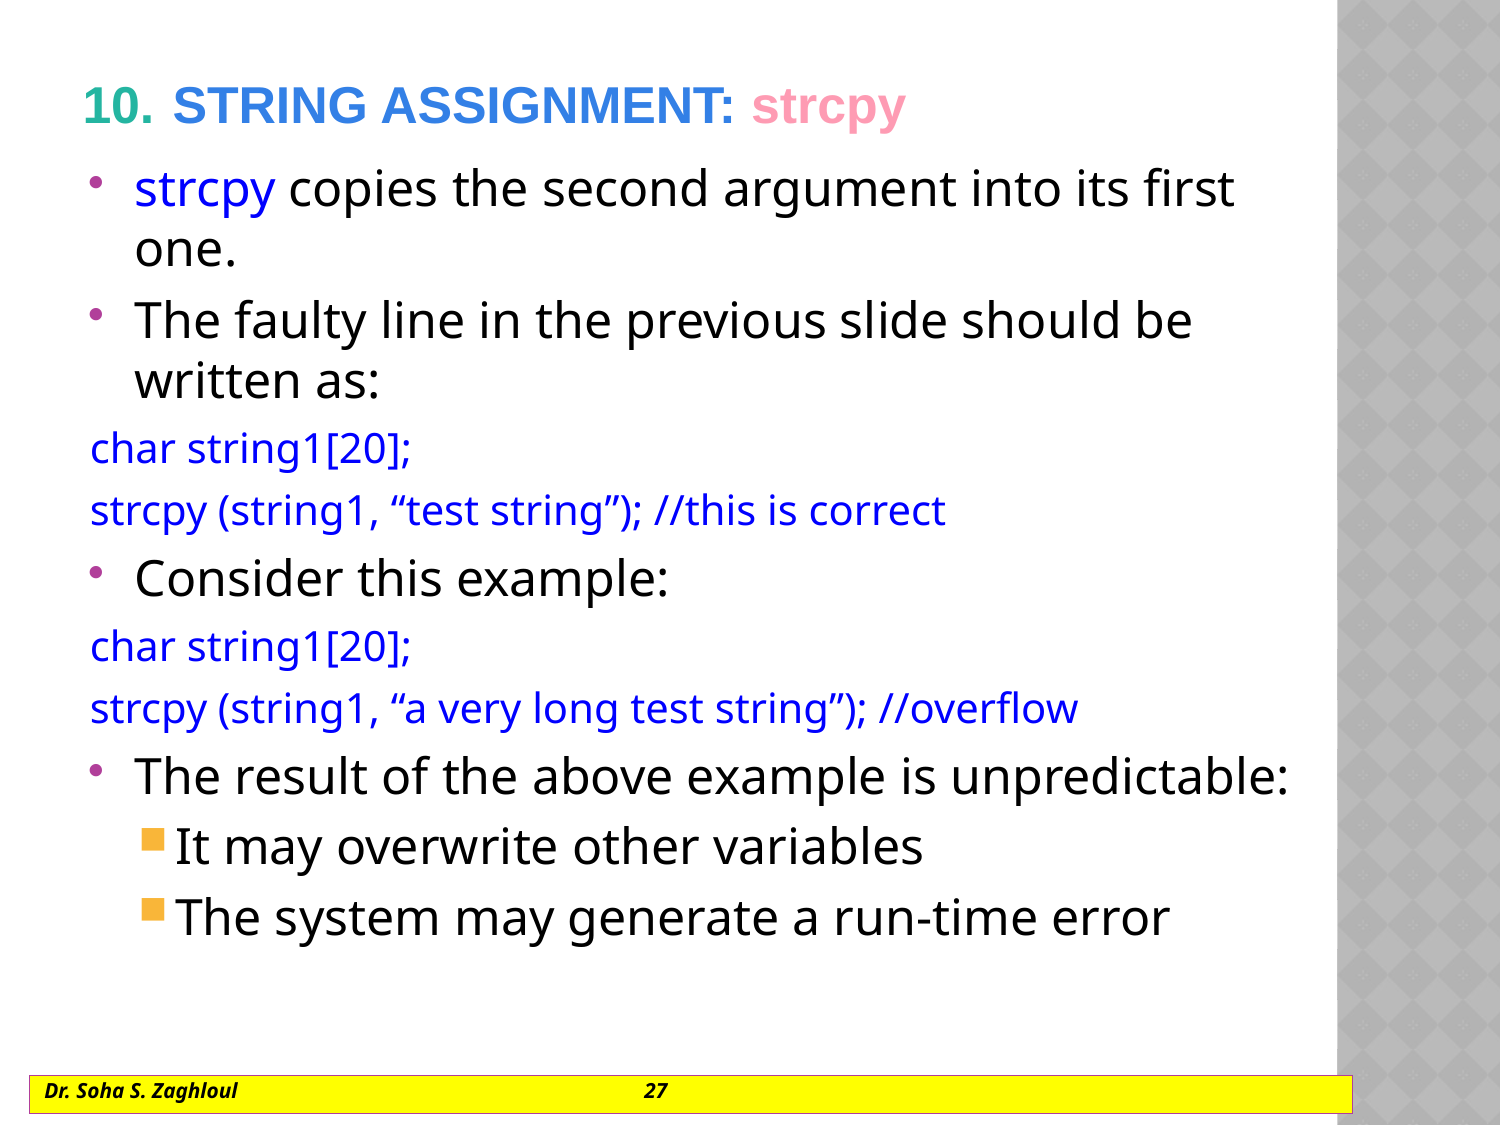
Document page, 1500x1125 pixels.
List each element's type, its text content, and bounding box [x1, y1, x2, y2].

table_cell 4 [1337, 0, 1500, 1125]
text_box Dr. Soha S. Zaghloul 27 [29, 1075, 1353, 1114]
list strcpy copies the second argument into its first one. The faulty line in the previous slide should be written as: char string1[20]; strcpy (string1, “test string”); //this is correct Consider this example: char string1[20]; strcpy (string1, “a very long test string”); //overflow The result of the above example is unpredictable: It may overwrite other variables The system may generate a run-time error [75, 149, 1341, 1059]
title 10. String assignment: strcpy [75, 52, 1263, 138]
